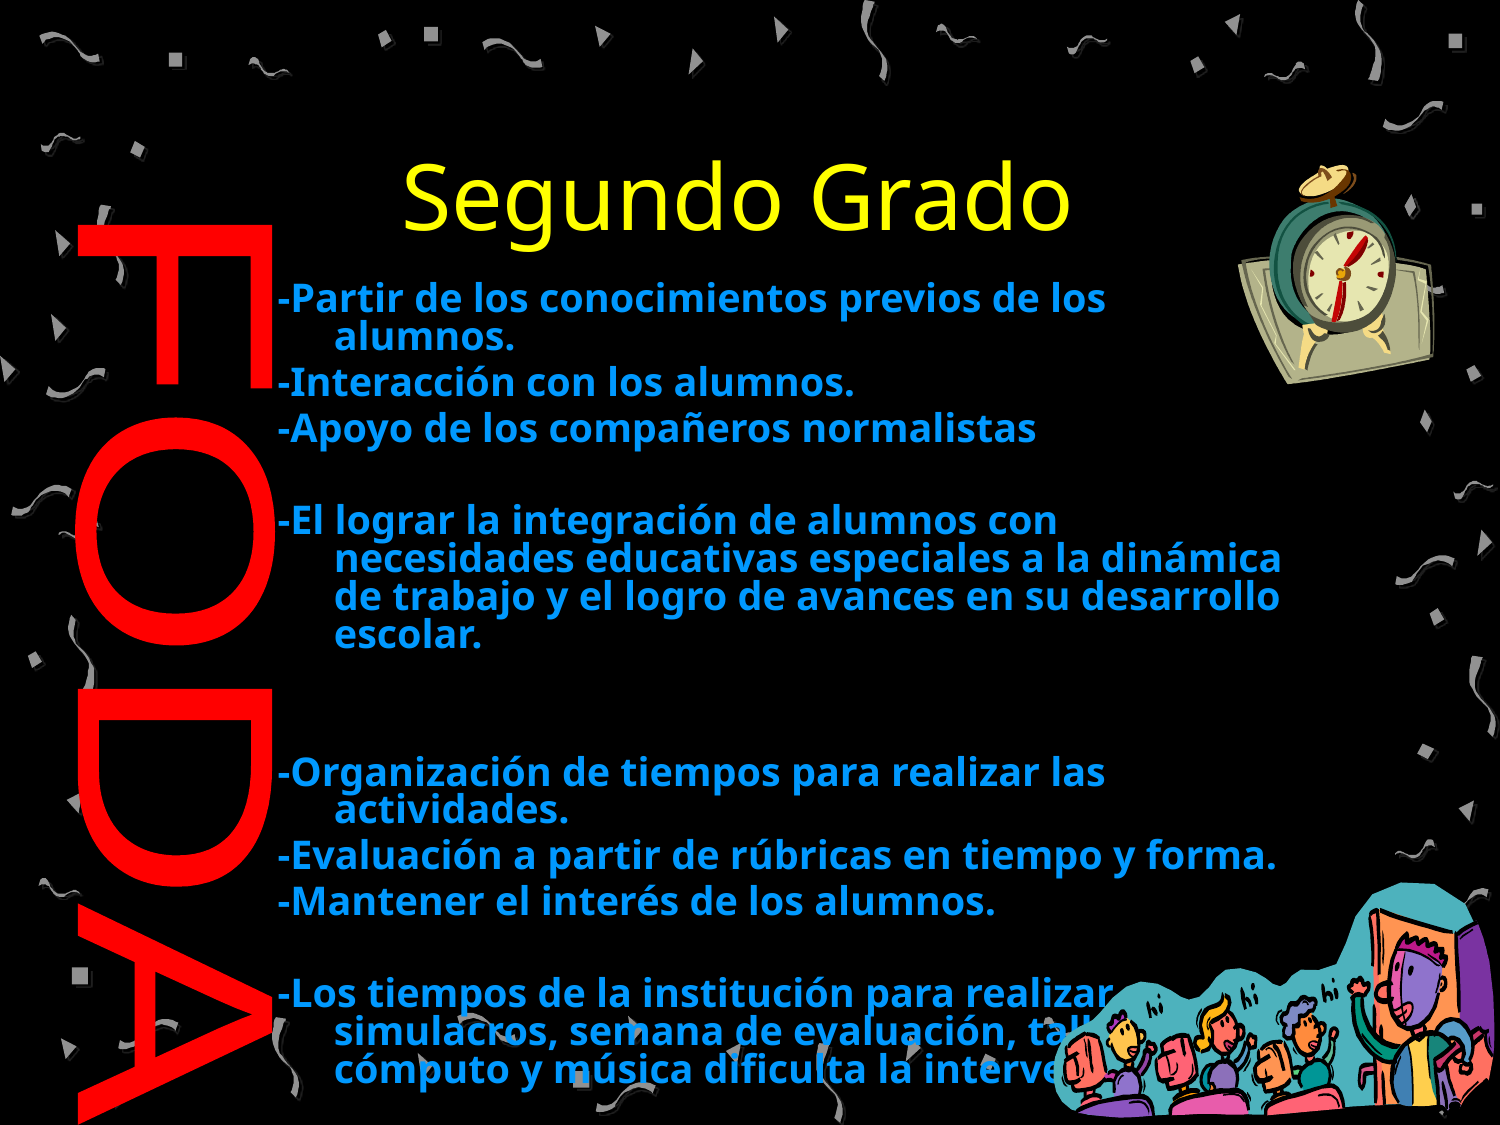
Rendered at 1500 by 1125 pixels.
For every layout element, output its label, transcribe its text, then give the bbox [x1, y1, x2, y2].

picture [1237, 162, 1438, 388]
title Segundo Grado [112, 99, 1388, 274]
picture [1051, 874, 1500, 1125]
list -Partir de los conocimientos previos de los alumnos. -Interacción con los alumnos. -Apoyo de los compañeros normalistas -El lograr la integración de alumnos con necesidades educativas especiales a la dinámica de trabajo y el logro de avances en su desarrollo escolar. -Organización de tiempos para realizar las actividades. -Evaluación a partir de rúbricas en tiempo y forma. -Mantener el interés de los alumnos. -Los tiempos de la institución para realizar simulacros, semana de evaluación, talleres de cómputo y música dificulta la intervención. [262, 274, 1301, 1125]
title Segundo Grado [112, 225, 272, 288]
